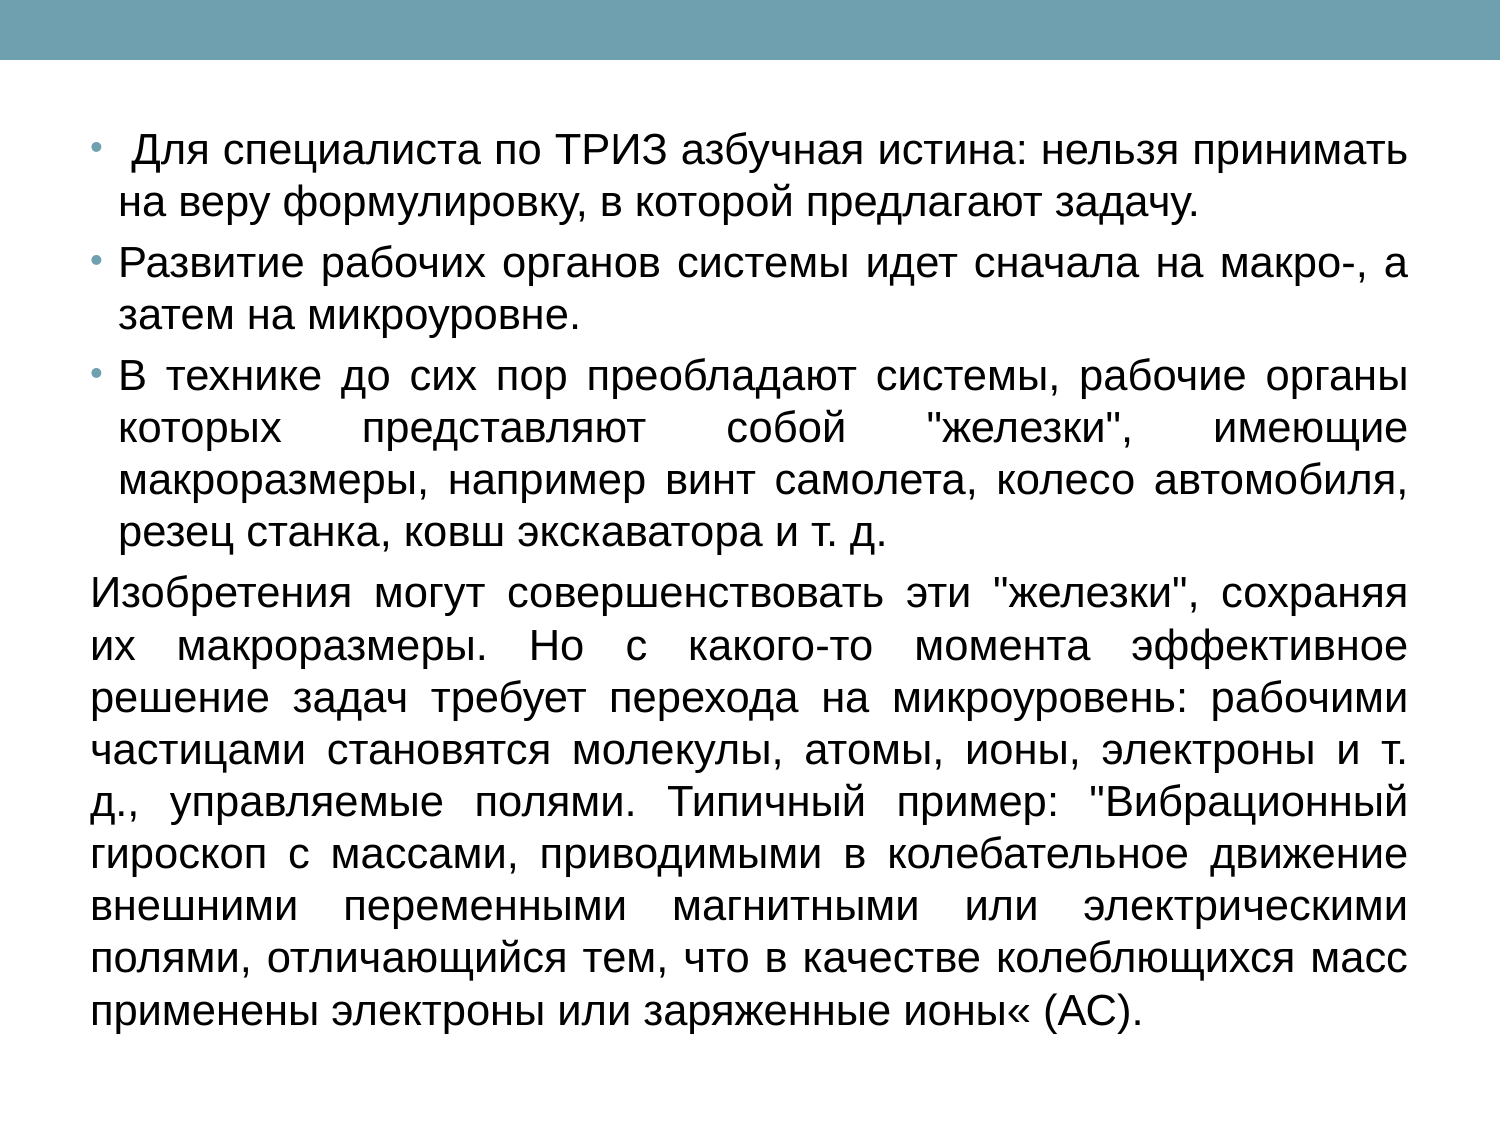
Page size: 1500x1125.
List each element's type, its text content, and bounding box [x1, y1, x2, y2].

list Для специалиста по ТРИЗ азбучная истина: нельзя принимать на веру формулировку, в которой предлагают задачу. Развитие рабочих органов системы идет сначала на макро-, а затем на микроуровне. В технике до сих пор преобладают системы, рабочие органы которых представляют собой "железки", имеющие макроразмеры, например винт самолета, колесо автомобиля, резец станка, ковш экскаватора и т. д. Изобретения могут совершенствовать эти "железки", сохраняя их макроразмеры. Но с какого-то момента эффективное решение задач требует перехода на микроуровень: рабочими частицами становятся молекулы, атомы, ионы, электроны и т. д., управляемые полями. Типичный пример: "Вибрационный гироскоп с массами, приводимыми в колебательное движение внешними переменными магнитными или электрическими полями, отличающийся тем, что в качестве колеблющихся масс применены электроны или заряженные ионы« (АС). [75, 113, 1425, 1063]
